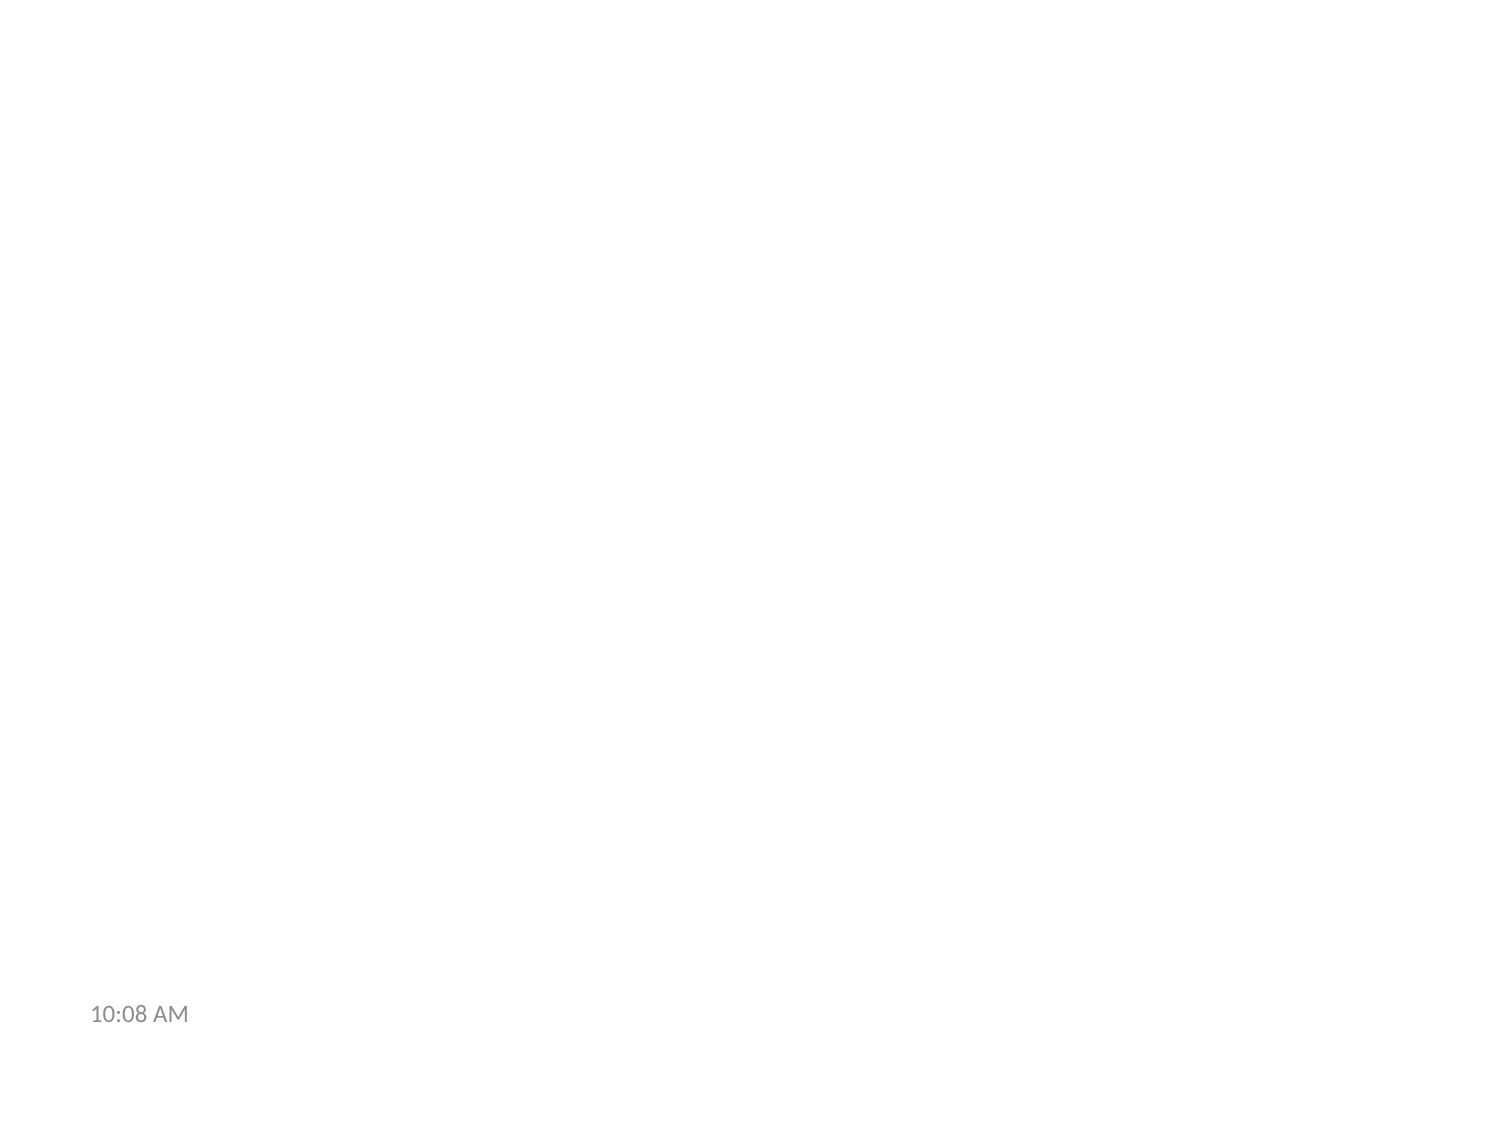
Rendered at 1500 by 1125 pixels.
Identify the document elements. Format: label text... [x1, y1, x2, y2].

text_box 3:35 PM [75, 982, 425, 1043]
